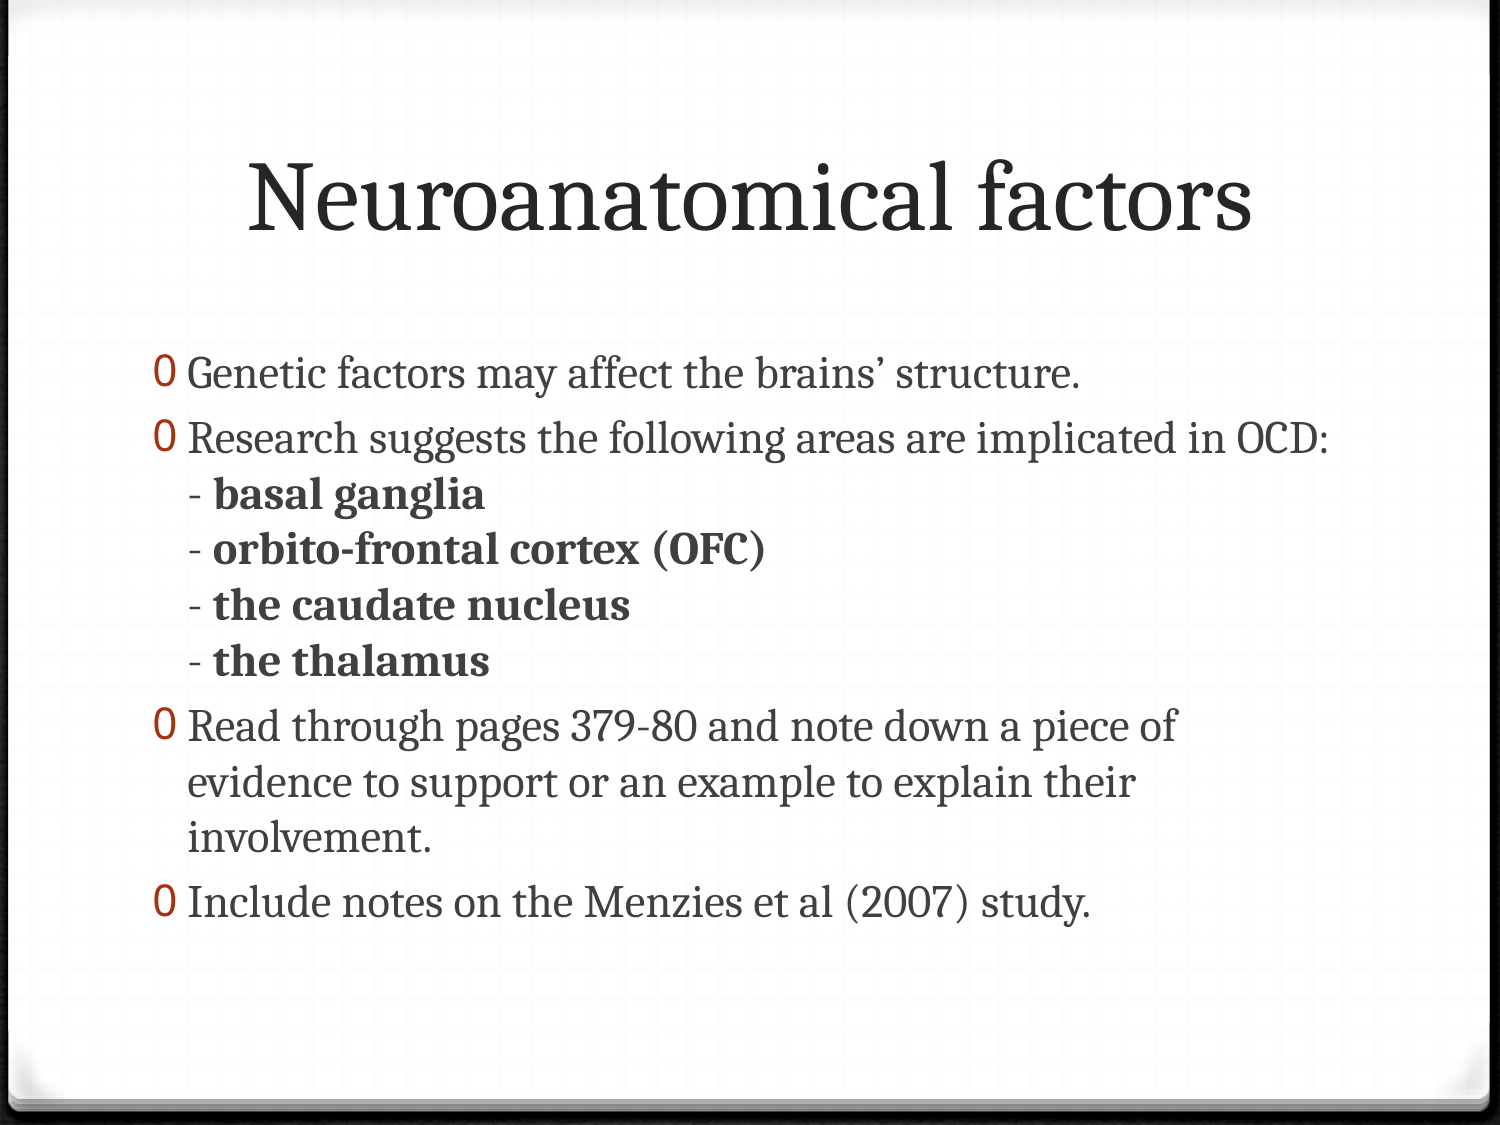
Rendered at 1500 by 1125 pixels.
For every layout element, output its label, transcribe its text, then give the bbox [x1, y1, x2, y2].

list Genetic factors may affect the brains’ structure. Research suggests the following areas are implicated in OCD: - basal ganglia - orbito-frontal cortex (OFC) - the caudate nucleus - the thalamus Read through pages 379-80 and note down a piece of evidence to support or an example to explain their involvement. Include notes on the Menzies et al (2007) study. [137, 334, 1363, 983]
title Neuroanatomical factors [90, 71, 1410, 309]
picture [0, 0, 1500, 1125]
